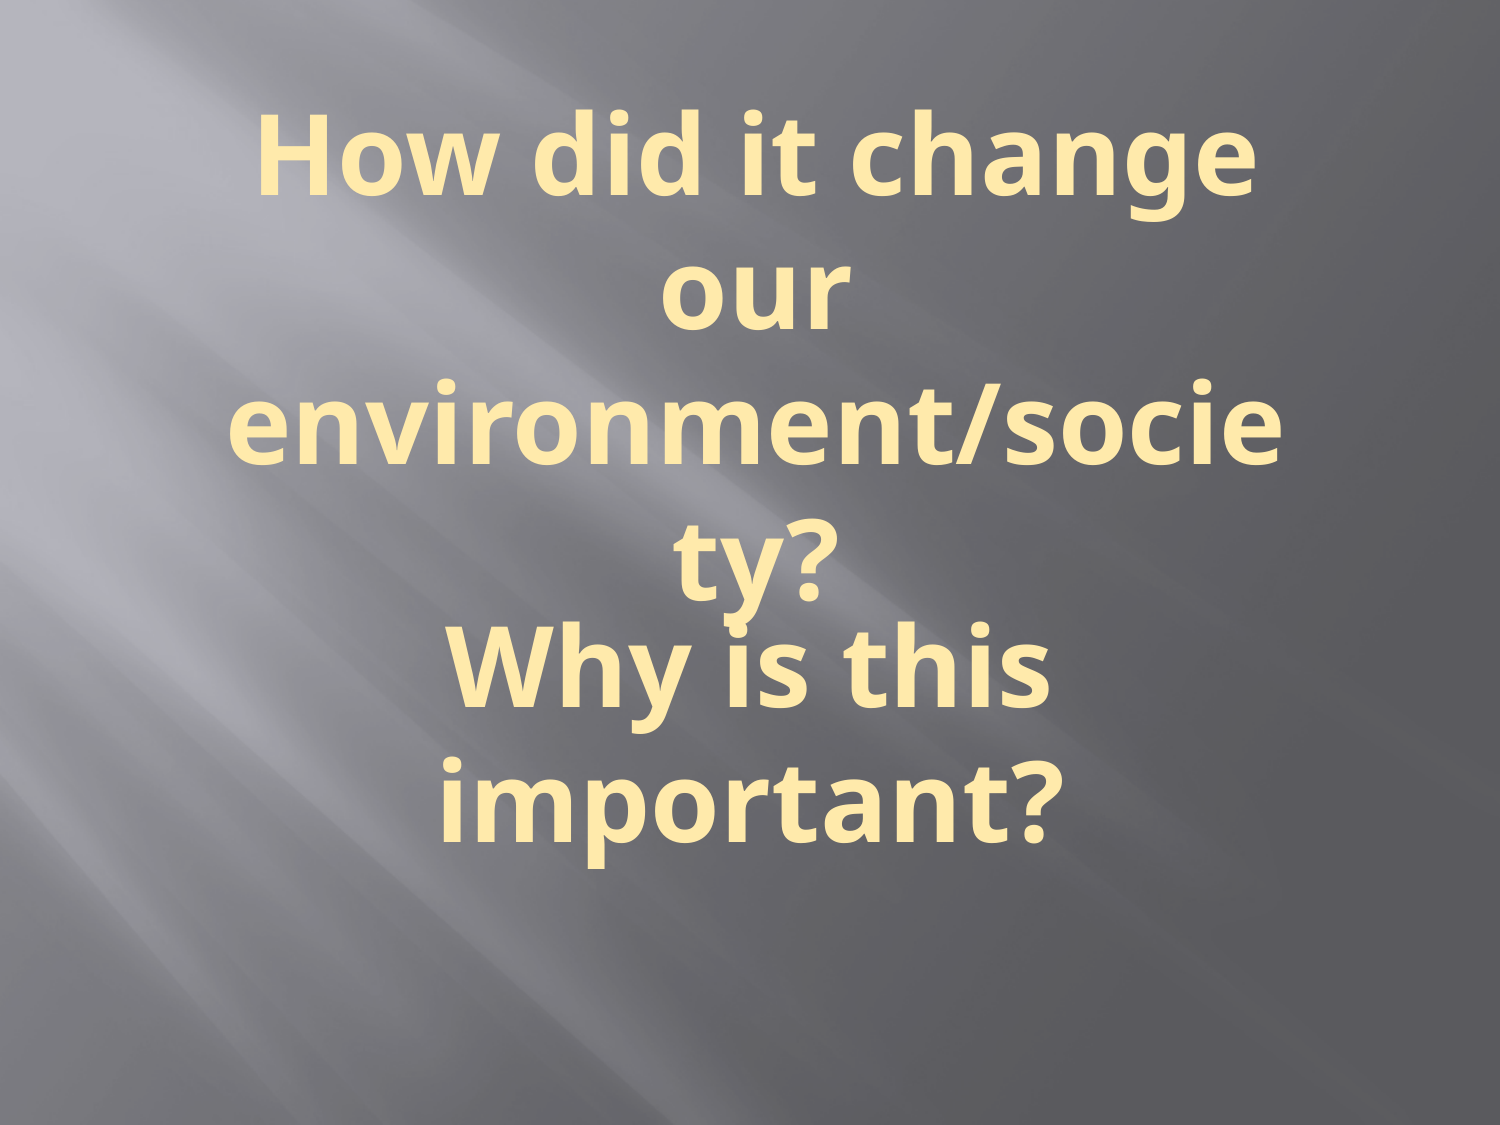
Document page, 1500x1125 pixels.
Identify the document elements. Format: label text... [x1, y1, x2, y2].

text_box How did it change our environment/society? [187, 74, 1325, 630]
text_box Why is this important? [340, 587, 1160, 873]
